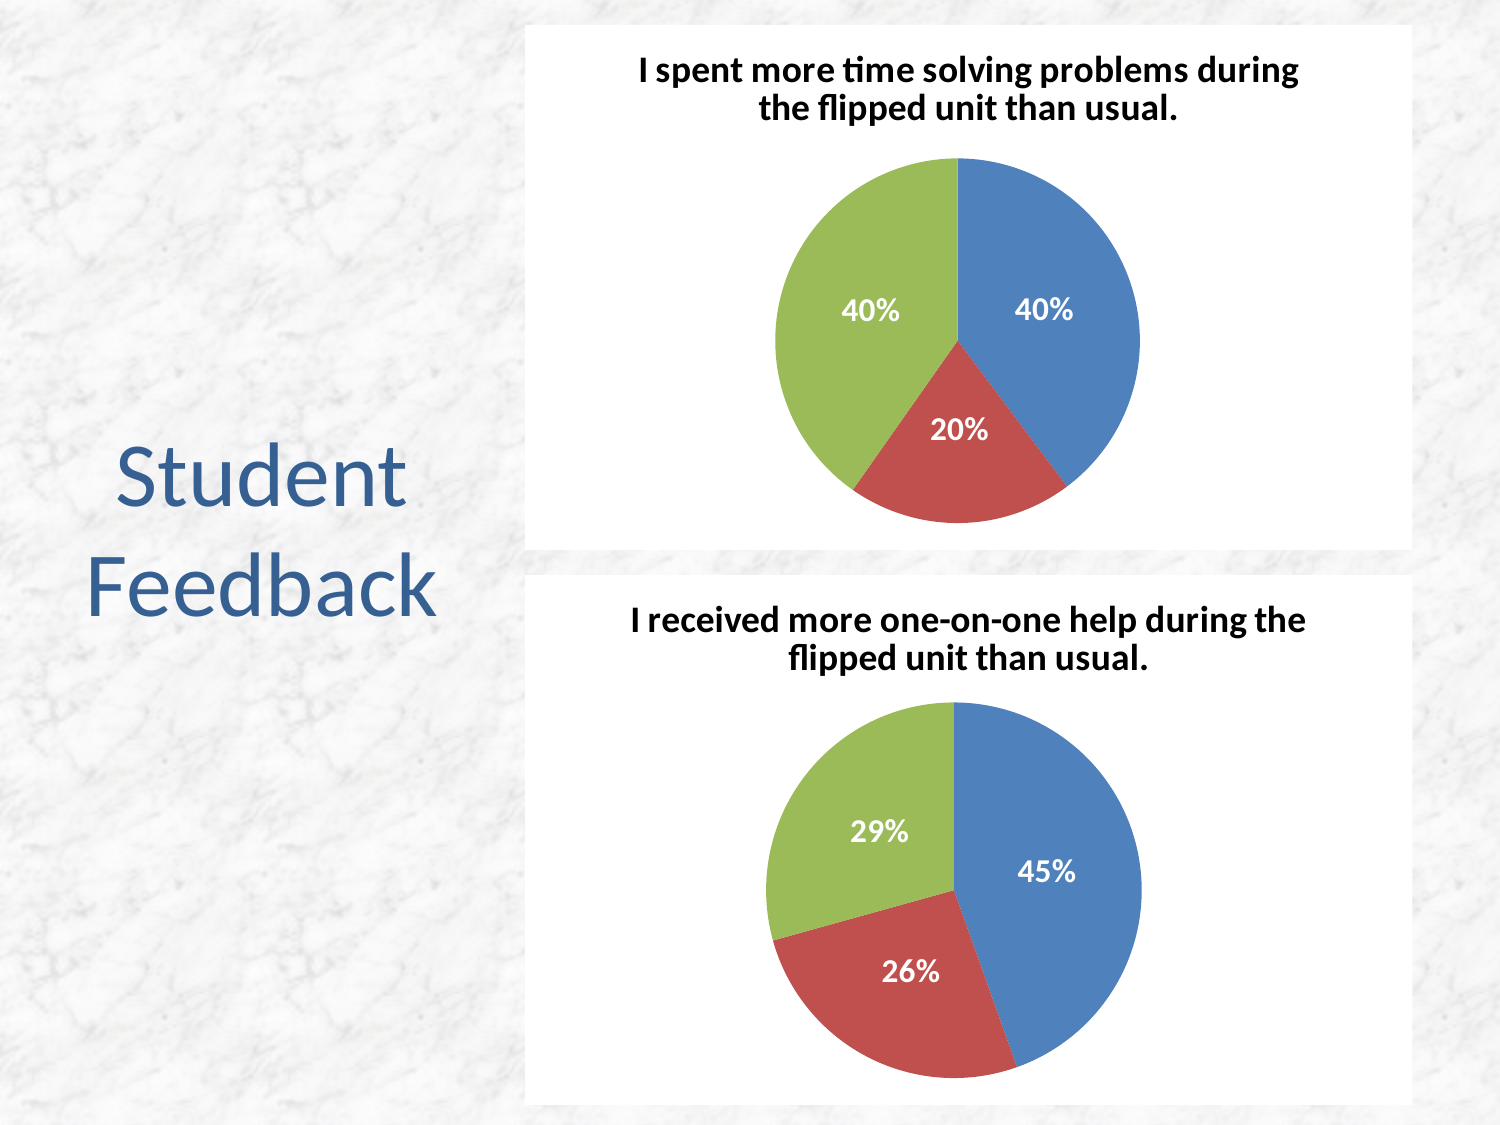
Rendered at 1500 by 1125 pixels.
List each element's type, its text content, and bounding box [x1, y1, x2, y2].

title Student Feedback [0, 399, 525, 650]
chart [524, 24, 1413, 551]
chart [524, 574, 1413, 1106]
